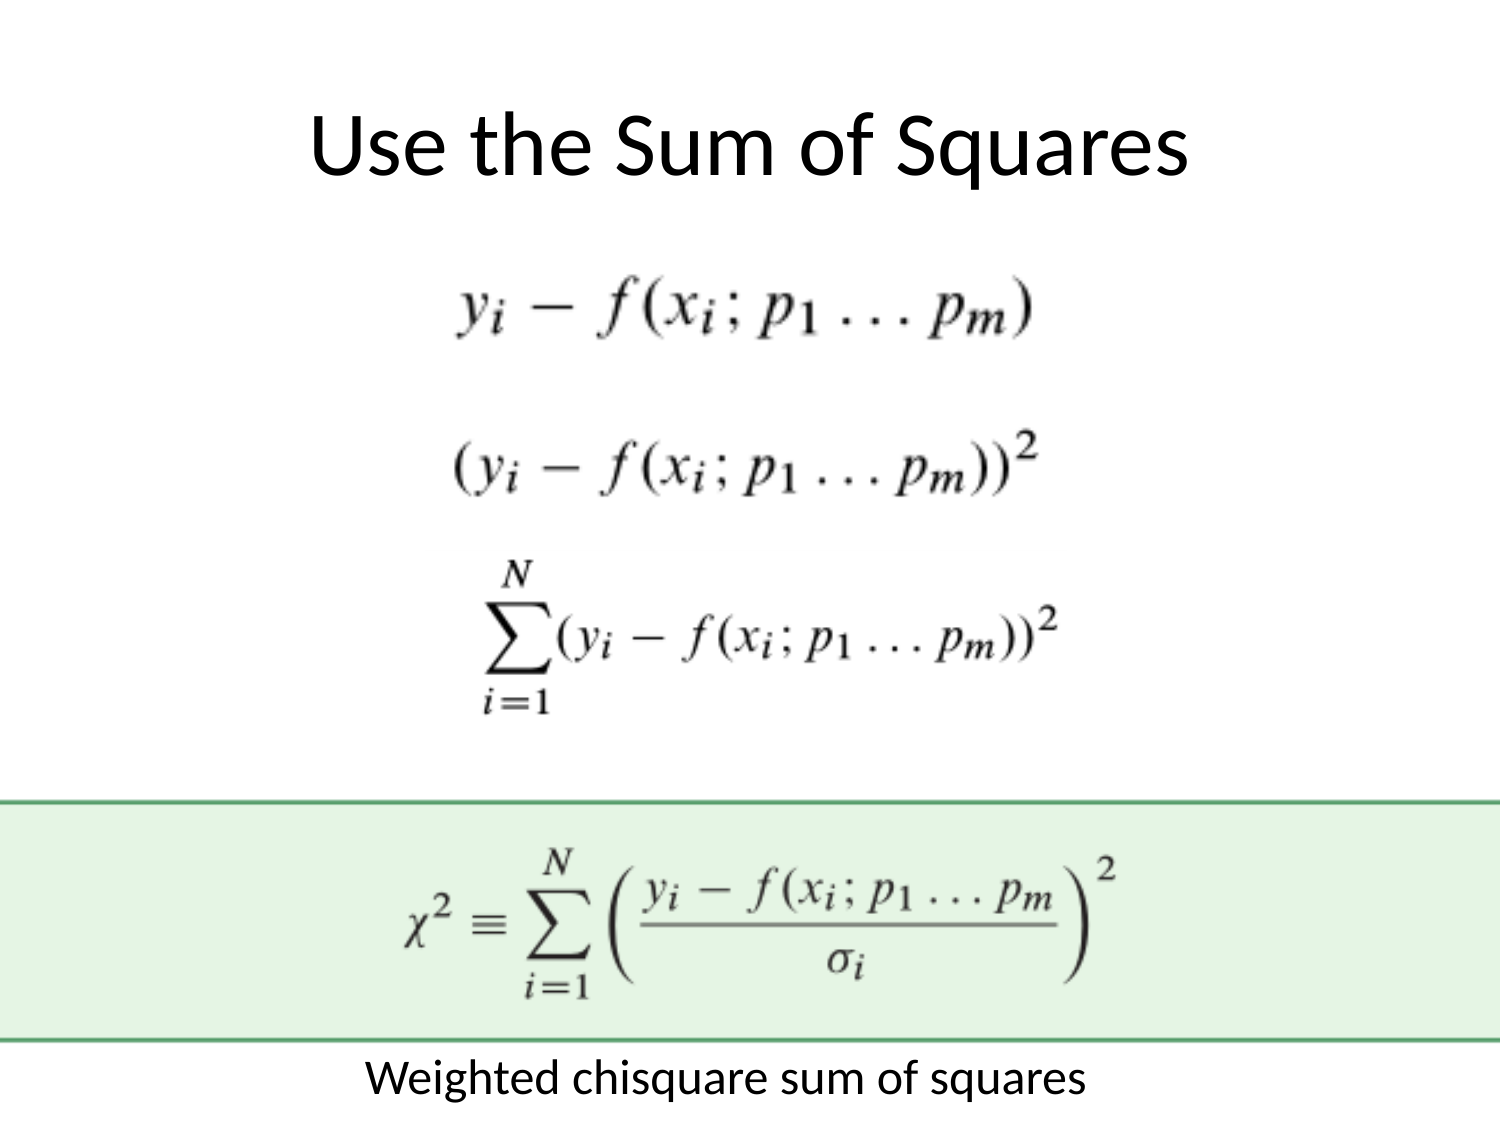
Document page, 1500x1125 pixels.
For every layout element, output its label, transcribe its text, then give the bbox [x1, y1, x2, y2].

picture [399, 399, 1104, 538]
text_box Weighted chisquare sum of squares [349, 1062, 1238, 1112]
title Use the Sum of Squares [75, 45, 1425, 233]
picture [424, 549, 1067, 738]
picture [422, 224, 1051, 377]
picture [0, 787, 1500, 1051]
